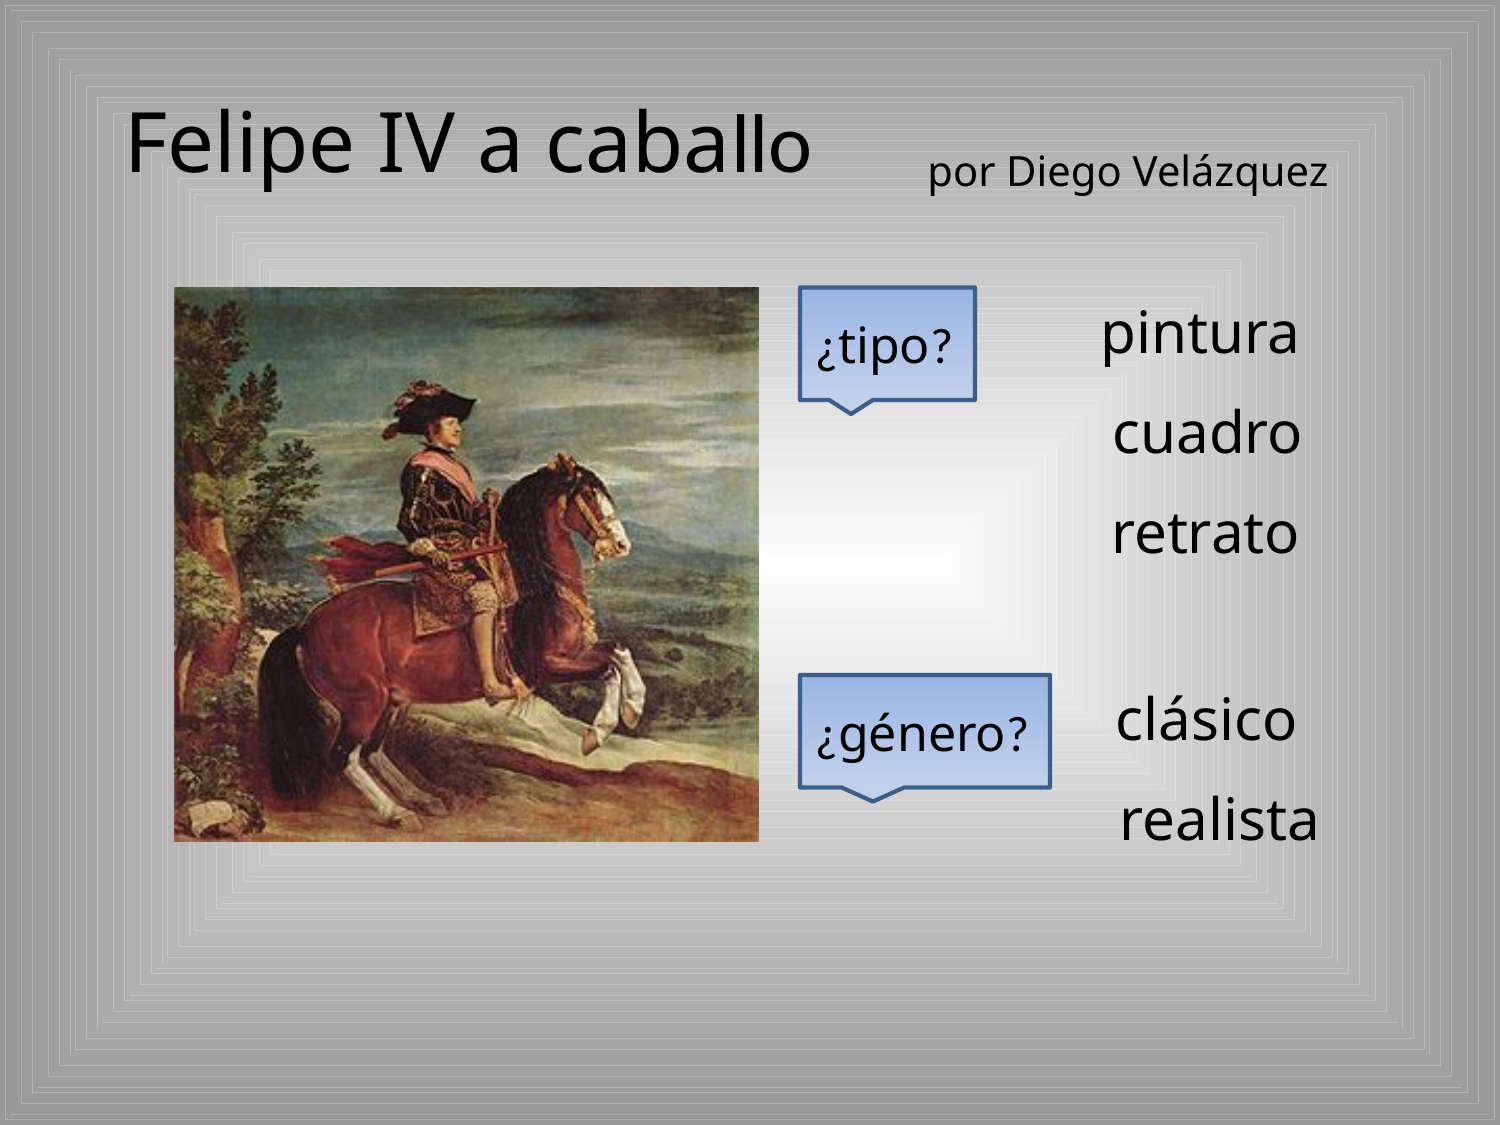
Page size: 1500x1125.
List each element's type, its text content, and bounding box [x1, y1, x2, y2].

text_box realista [1105, 774, 1336, 860]
text_box pintura [1086, 287, 1315, 373]
text_box por Diego Velázquez [912, 137, 1363, 203]
picture [174, 287, 759, 842]
text_box clásico [1100, 675, 1313, 760]
title Felipe IV a caballo [75, 45, 863, 233]
text_box ¿tipo? [797, 285, 978, 416]
text_box cuadro [1097, 387, 1318, 473]
text_box ¿género? [797, 672, 1053, 804]
text_box retrato [1096, 487, 1315, 573]
